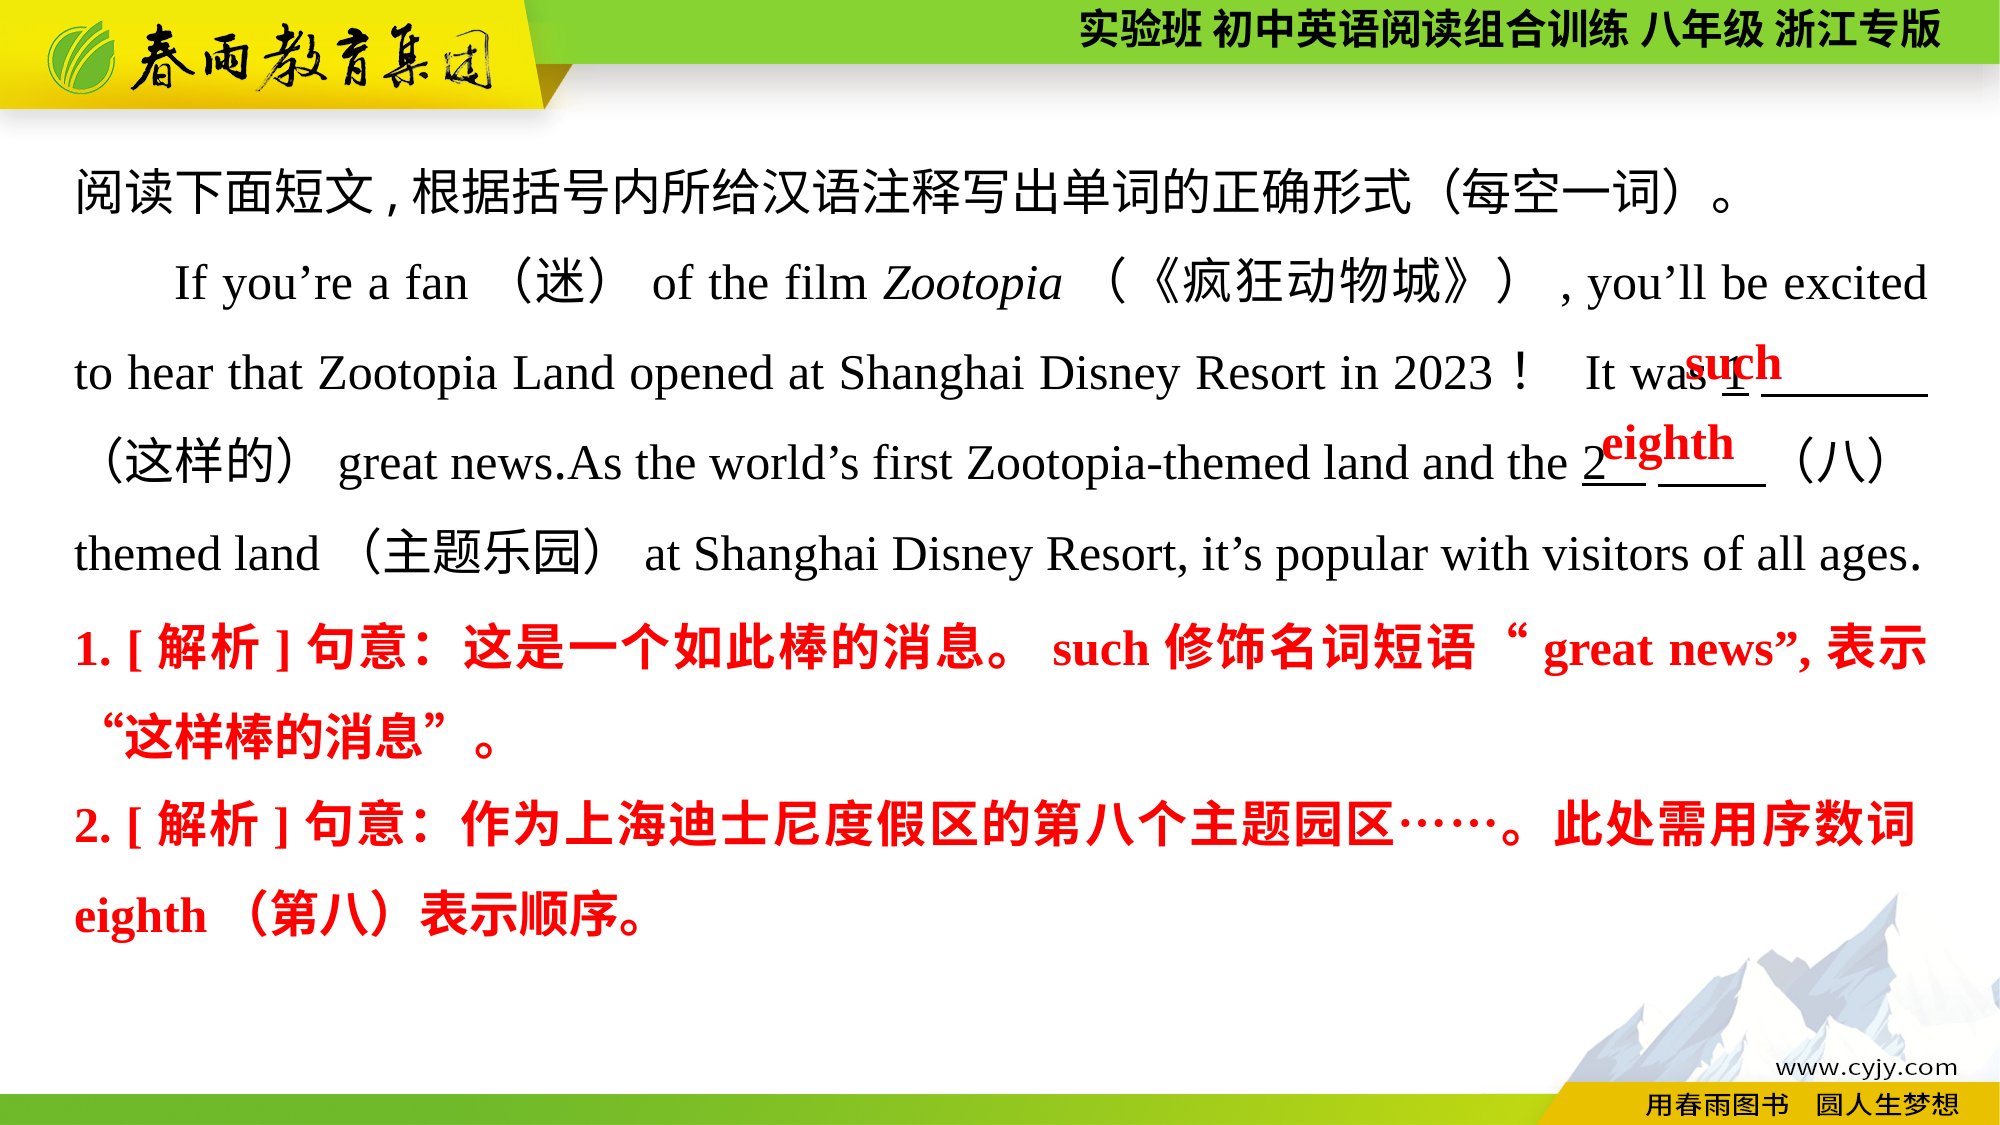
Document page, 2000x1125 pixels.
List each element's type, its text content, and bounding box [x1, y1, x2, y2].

text_box 1. [解析]句意：这是一个如此棒的消息。such修饰名词短语“great news”,表示“这样棒的消息”。 [59, 577, 1944, 755]
list 阅读下面短文,根据括号内所给汉语注释写出单词的正确形式（每空一词）。 If you’re a fan（迷）of the film Zootopia（《疯狂动物城》）, you’ll be excited to hear that Zootopia Land opened at Shanghai Disney Resort in 2023！ It was 1 （这样的）great news.As the world’s first Zootopia-themed land and the 2 （八）themed land（主题乐园）at Shanghai Disney Resort, it’s popular with visitors of all ages. [59, 122, 1944, 577]
picture [0, 0, 2000, 1125]
text_box such [1670, 321, 1798, 397]
text_box eighth [1586, 401, 1750, 477]
text_box 2. [解析]句意：作为上海迪士尼度假区的第八个主题园区……。此处需用序数词eighth（第八）表示顺序。 [59, 755, 1944, 950]
